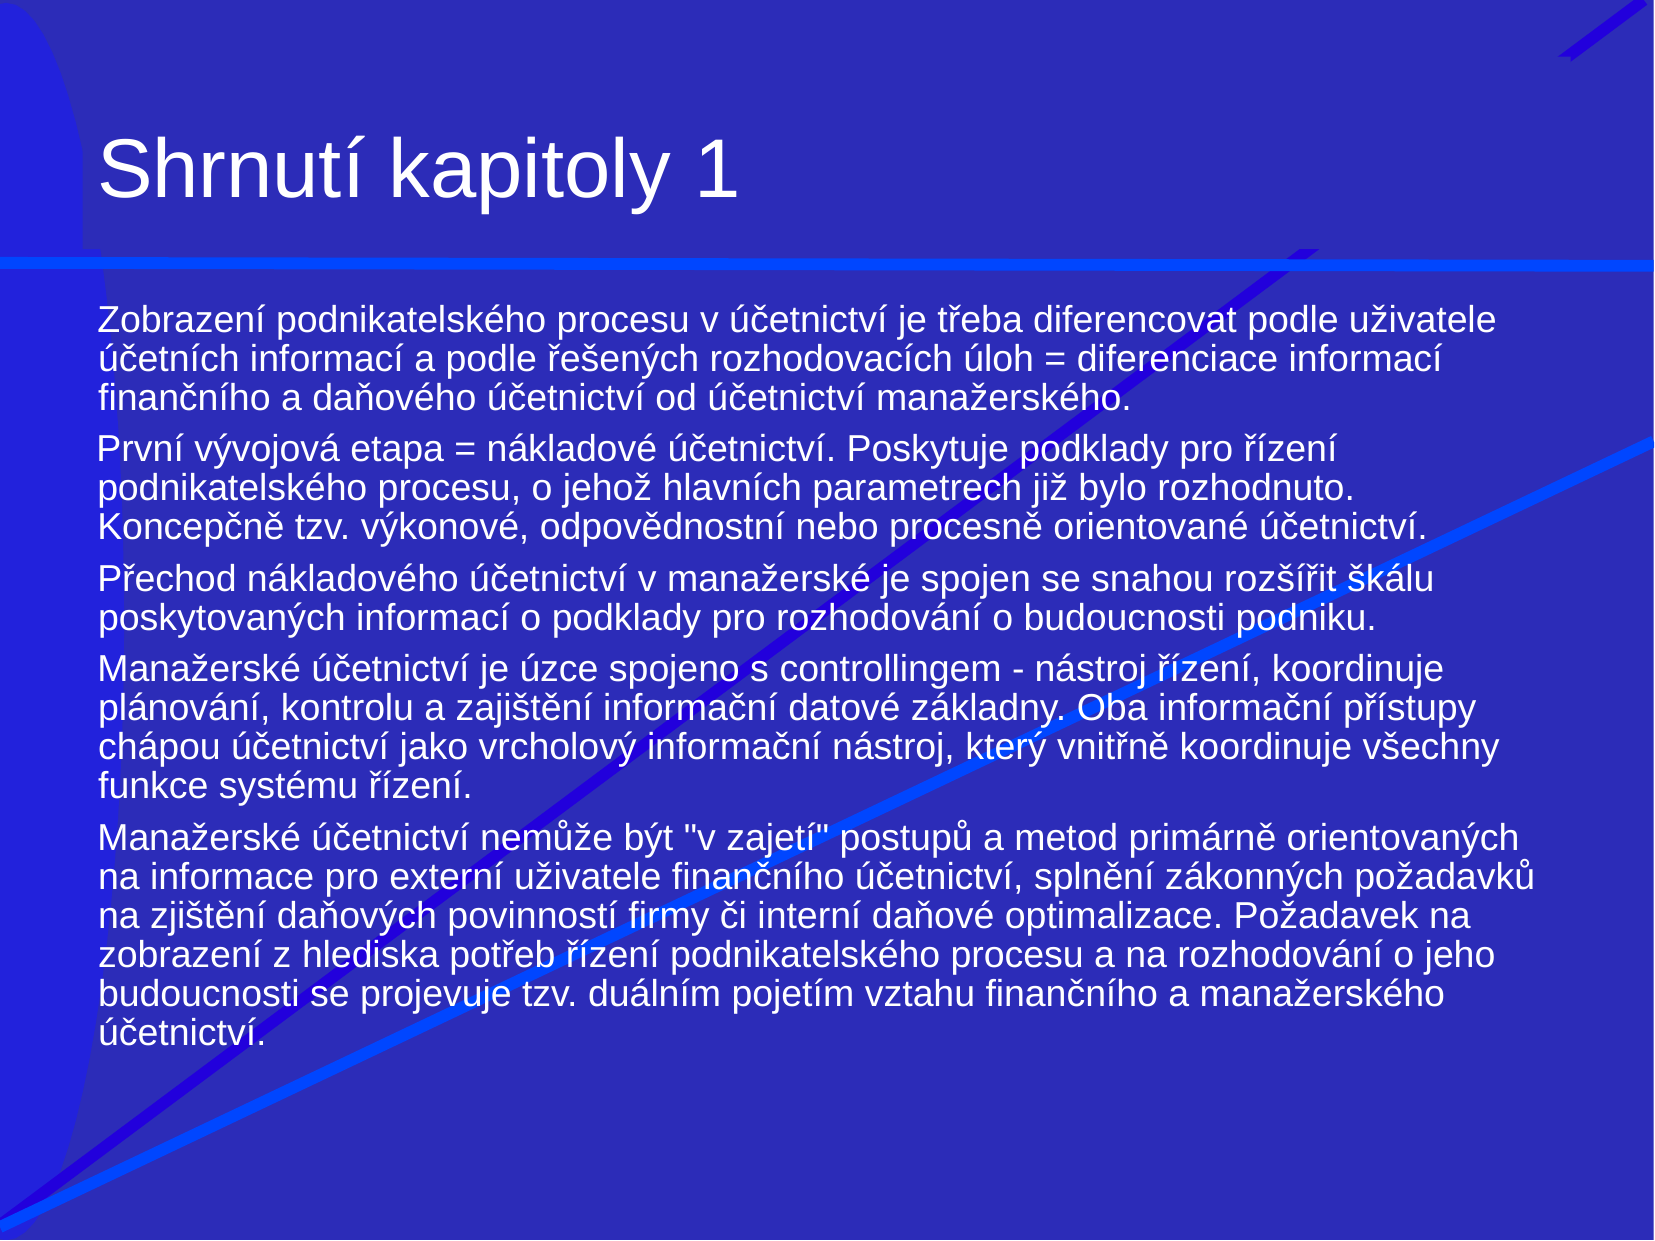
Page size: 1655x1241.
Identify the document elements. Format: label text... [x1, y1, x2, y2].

title Shrnutí kapitoly 1 [95, 70, 1559, 300]
text_box [82, 56, 1571, 249]
list Zobrazení podnikatelského procesu v účetnictví je třeba diferencovat podle uživatele účetních informací a podle řešených rozhodovacích úloh = diferenciace informací finančního a daňového účetnictví od účetnictví manažerského. První vývojová etapa = nákladové účetnictví. Poskytuje podklady pro řízení podnikatelského procesu, o jehož hlavních parametrech již bylo rozhodnuto. Koncepčně tzv. výkonové, odpovědnostní nebo procesně orientované účetnictví. Přechod nákladového účetnictví v manažerské je spojen se snahou rozšířit škálu poskytovaných informací o podklady pro rozhodování o budoucnosti podniku. Manažerské účetnictví je úzce spojeno s controllingem - nástroj řízení, koordinuje plánování, kontrolu a zajištění informační datové základny. Oba informační přístupy chápou účetnictví jako vrcholový informační nástroj, který vnitřně koordinuje všechny funkce systému řízení. Manažerské účetnictví nemůže být "v zajetí" postupů a metod primárně orientovaných na informace pro externí uživatele finančního účetnictví, splnění zákonných požadavků na zjištění daňových povinností firmy či interní daňové optimalizace. Požadavek na zobrazení z hlediska potřeb řízení podnikatelského procesu a na rozhodování o jeho budoucnosti se projevuje tzv. duálním pojetím vztahu finančního a manažerského účetnictví. [95, 300, 1559, 1054]
